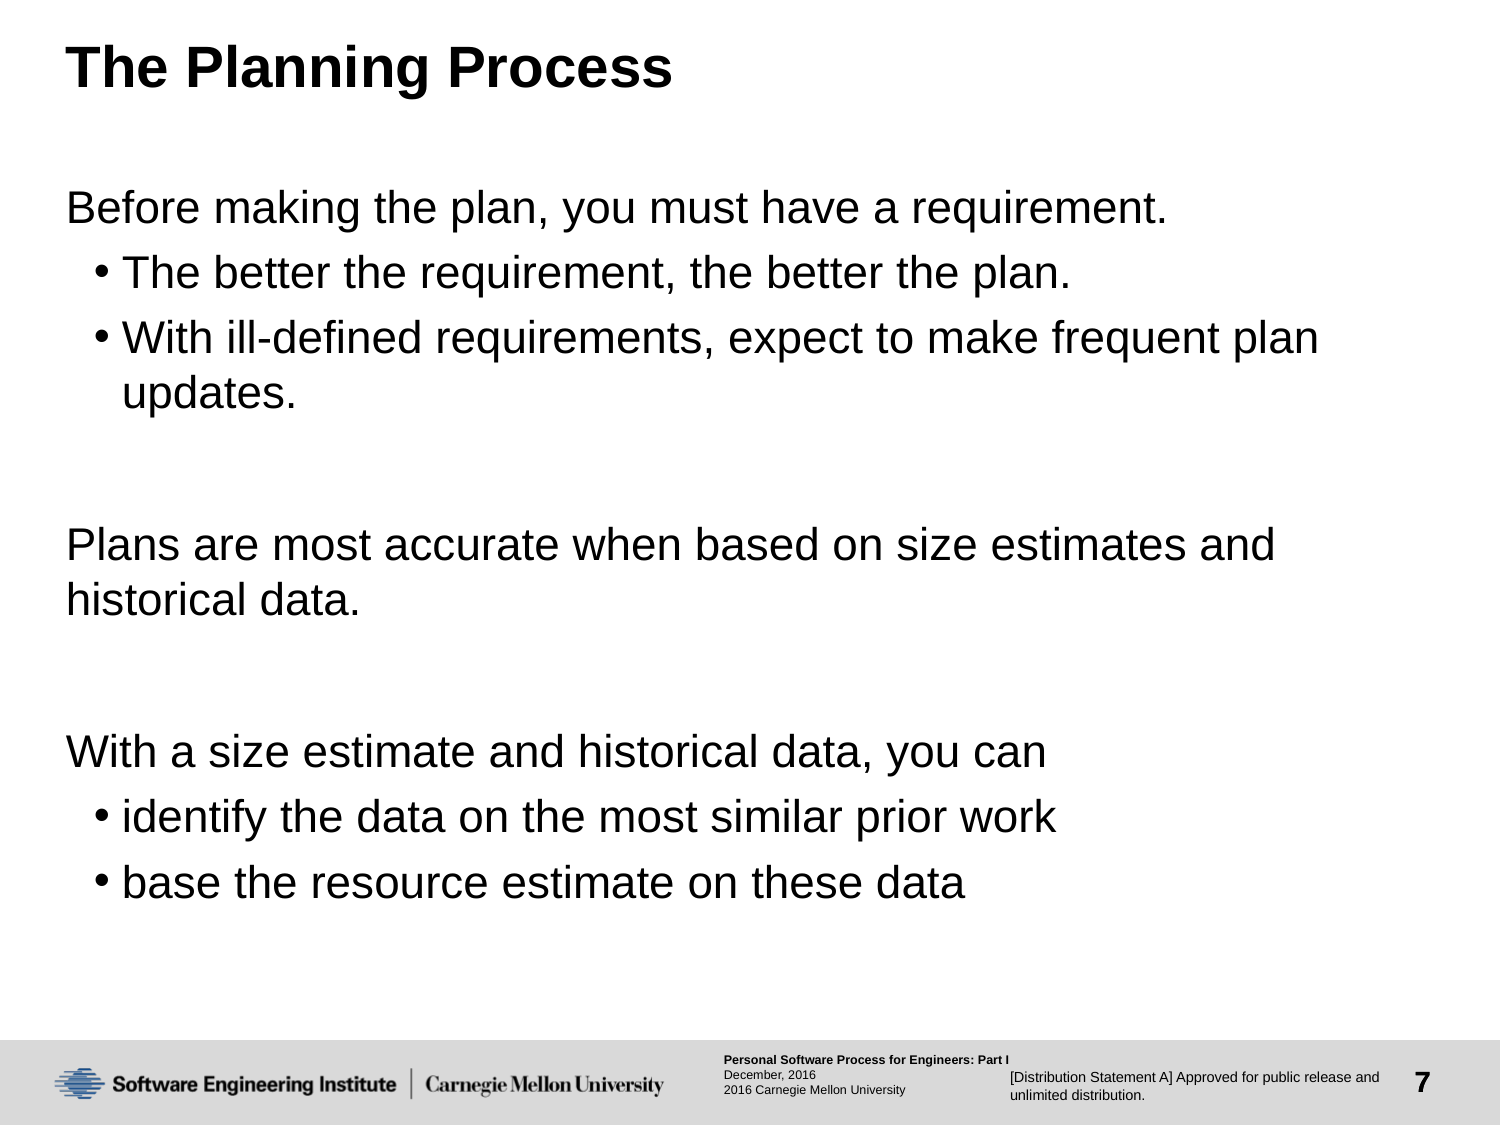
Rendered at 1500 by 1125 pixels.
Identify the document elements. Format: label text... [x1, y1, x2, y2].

list Before making the plan, you must have a requirement. The better the requirement, the better the plan. With ill-defined requirements, expect to make frequent plan updates. Plans are most accurate when based on size estimates and historical data. With a size estimate and historical data, you can identify the data on the most similar prior work base the resource estimate on these data [65, 177, 1431, 1000]
title The Planning Process [65, 37, 1313, 148]
picture [46, 1061, 673, 1104]
